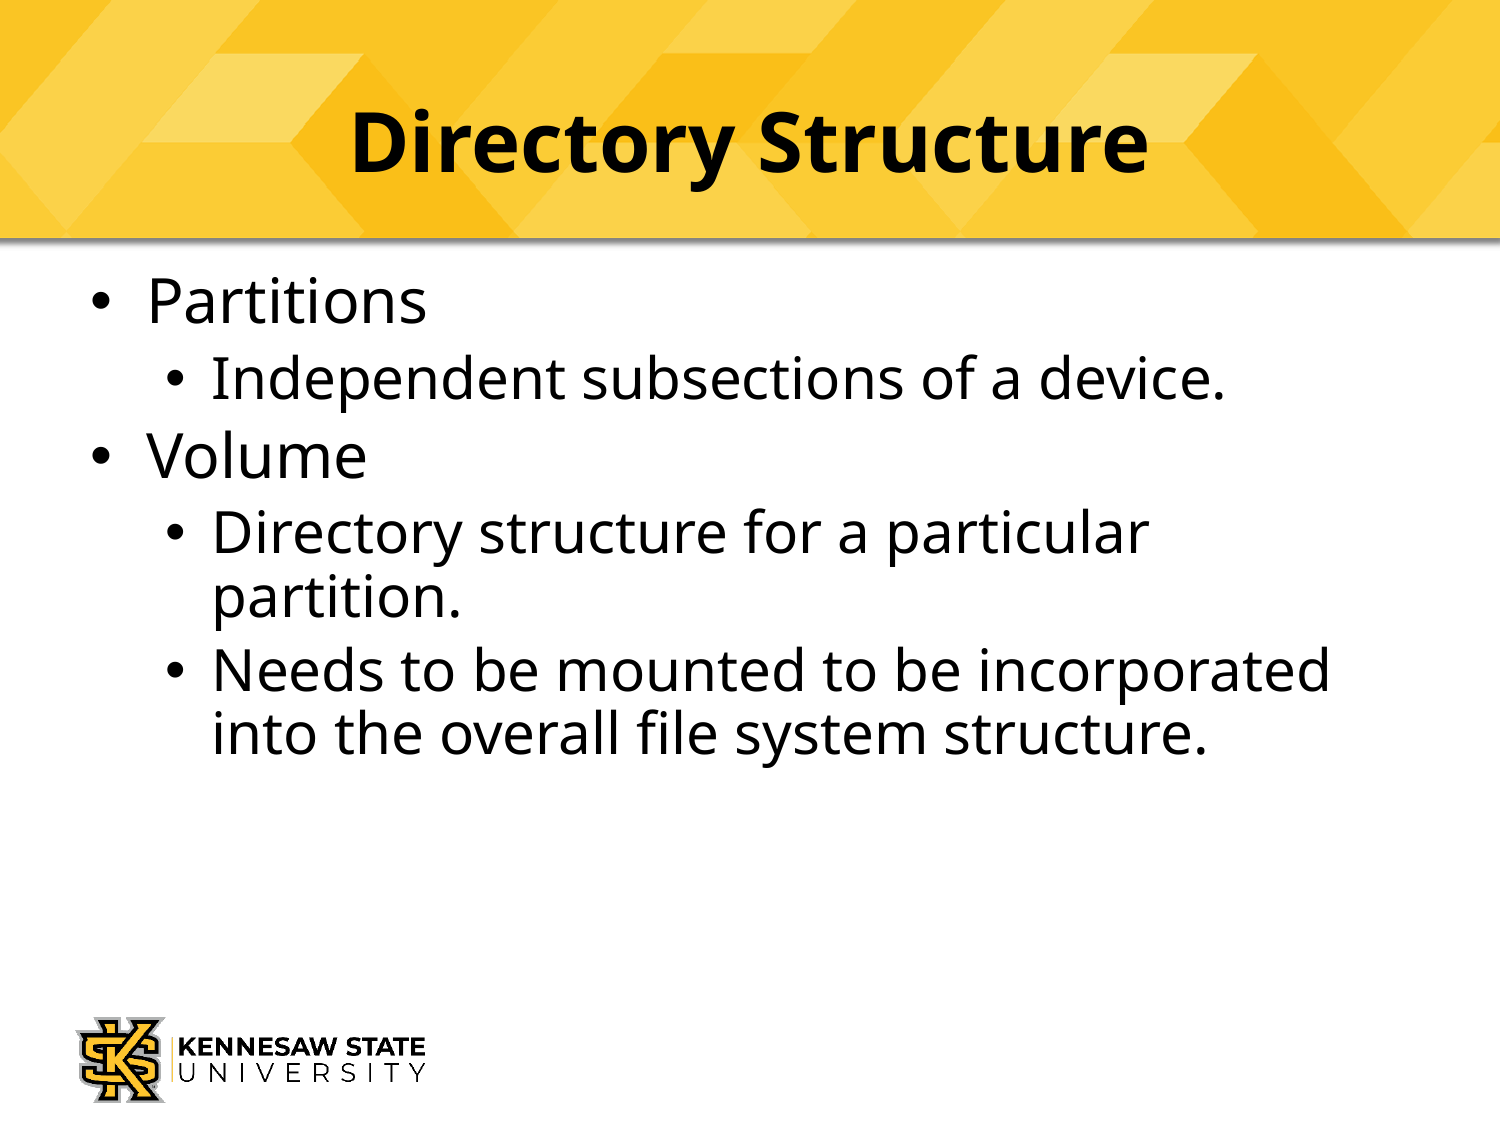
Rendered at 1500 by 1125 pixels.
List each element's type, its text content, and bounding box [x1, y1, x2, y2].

picture [75, 1017, 425, 1103]
picture [0, 0, 1500, 251]
list Partitions Independent subsections of a device. Volume Directory structure for a particular partition. Needs to be mounted to be incorporated into the overall file system structure. [75, 262, 1425, 1005]
title Directory Structure [75, 45, 1425, 233]
